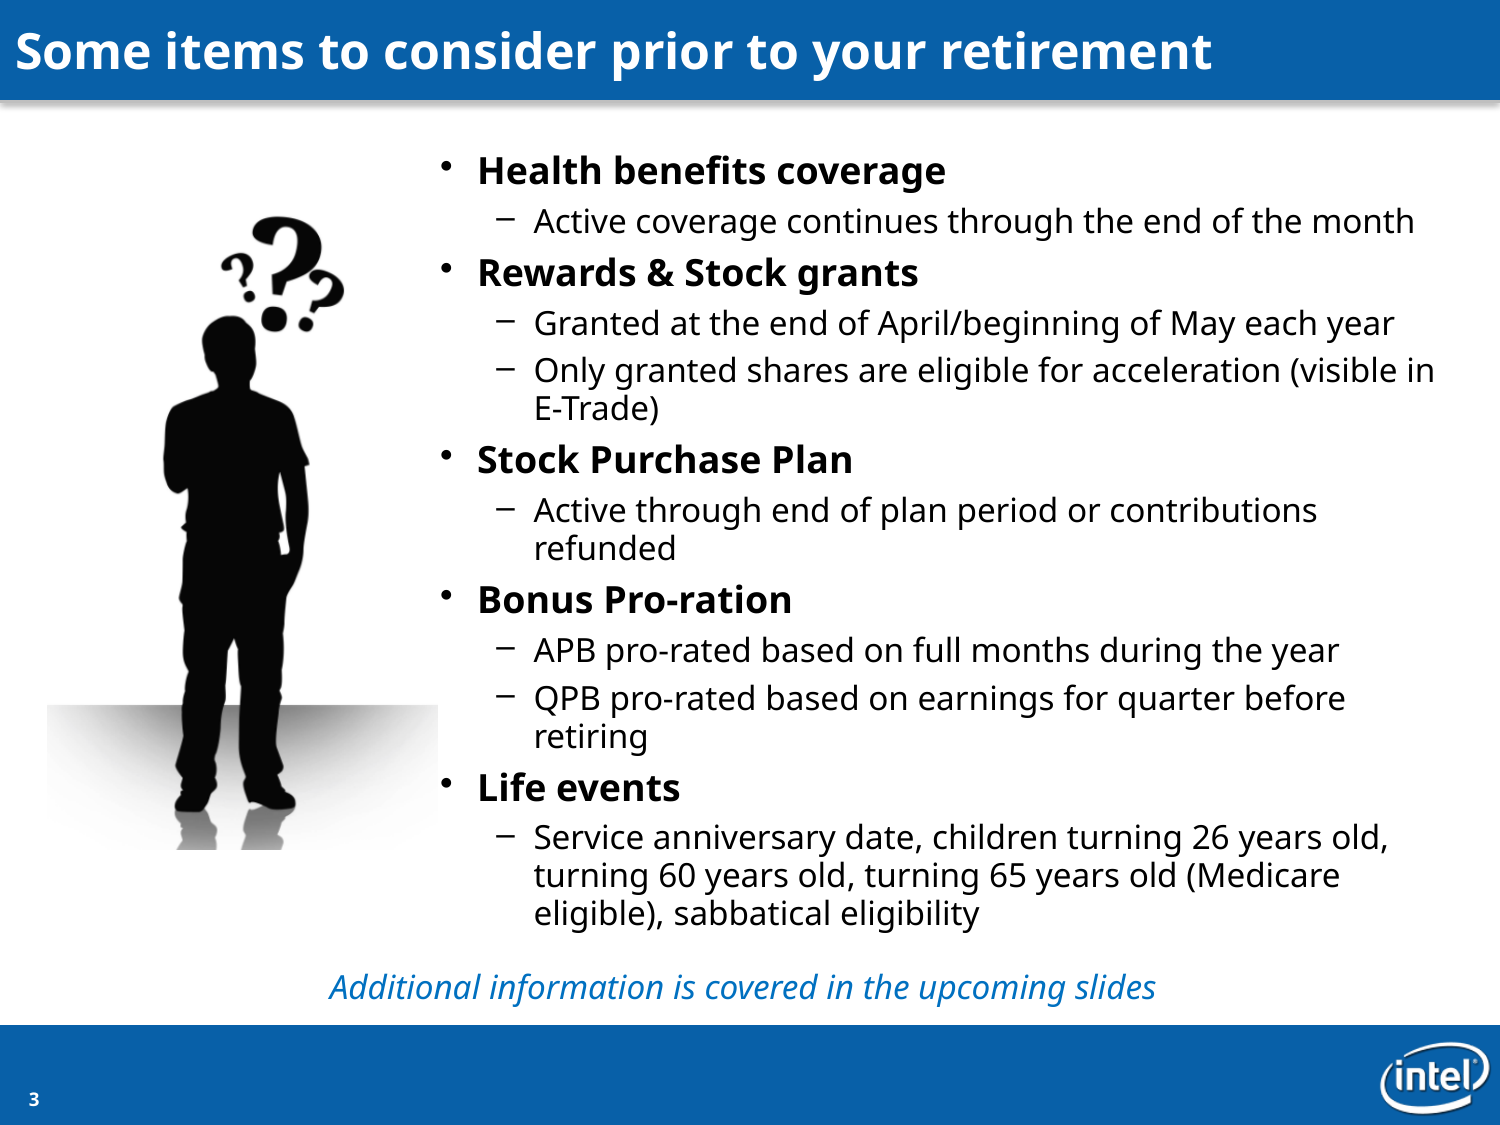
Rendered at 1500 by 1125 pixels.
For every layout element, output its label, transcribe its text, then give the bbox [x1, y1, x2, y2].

picture [47, 199, 438, 851]
picture [1374, 1037, 1497, 1125]
list Health benefits coverage Active coverage continues through the end of the month Rewards & Stock grants Granted at the end of April/beginning of May each year Only granted shares are eligible for acceleration (visible in E-Trade) Stock Purchase Plan Active through end of plan period or contributions refunded Bonus Pro-ration APB pro-rated based on full months during the year QPB pro-rated based on earnings for quarter before retiring Life events Service anniversary date, children turning 26 years old, turning 60 years old, turning 65 years old (Medicare eligible), sabbatical eligibility [424, 142, 1469, 922]
text_box Some items to consider prior to your retirement [0, 0, 1500, 99]
text_box Additional information is covered in the upcoming slides [0, 959, 1488, 1014]
